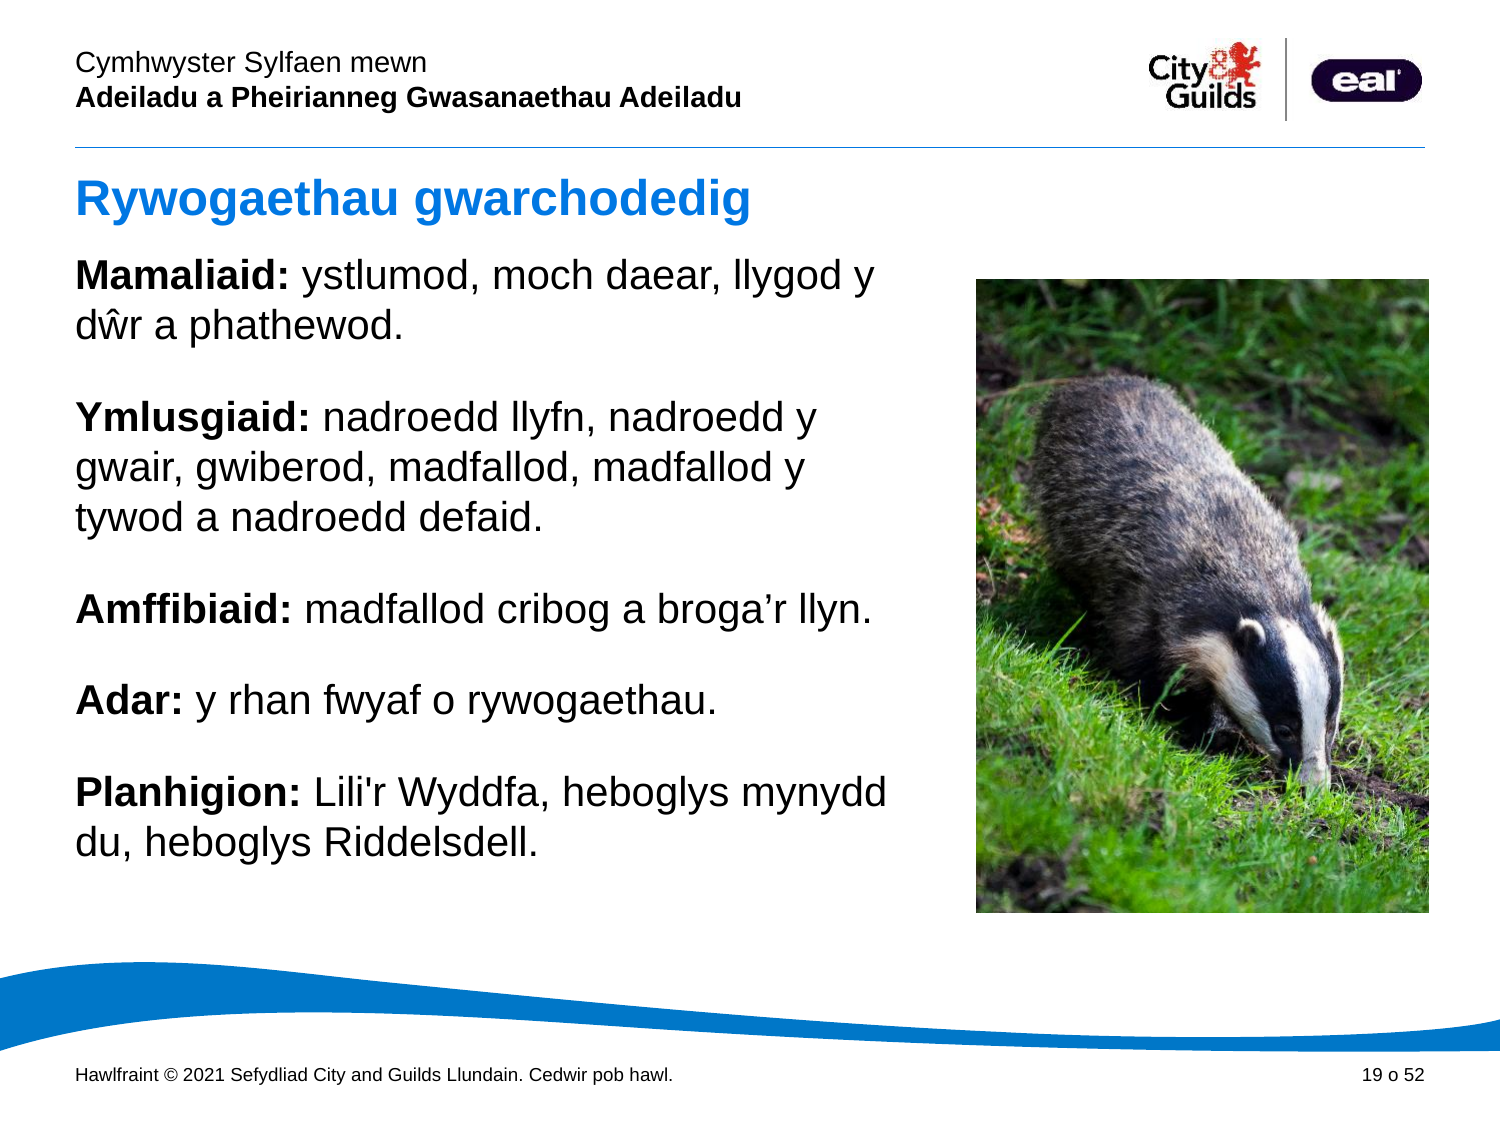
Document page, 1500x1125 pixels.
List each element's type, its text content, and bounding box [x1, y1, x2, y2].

picture [975, 279, 1429, 914]
picture [1149, 38, 1422, 121]
list Mamaliaid: ystlumod, moch daear, llygod y dŵr a phathewod. Ymlusgiaid: nadroedd llyfn, nadroedd y gwair, gwiberod, madfallod, madfallod y tywod a nadroedd defaid. Amffibiaid: madfallod cribog a broga’r llyn. Adar: y rhan fwyaf o rywogaethau. Planhigion: Lili'r Wyddfa, heboglys mynydd du, heboglys Riddelsdell. [74, 247, 904, 946]
title Rywogaethau gwarchodedig [74, 165, 1426, 229]
